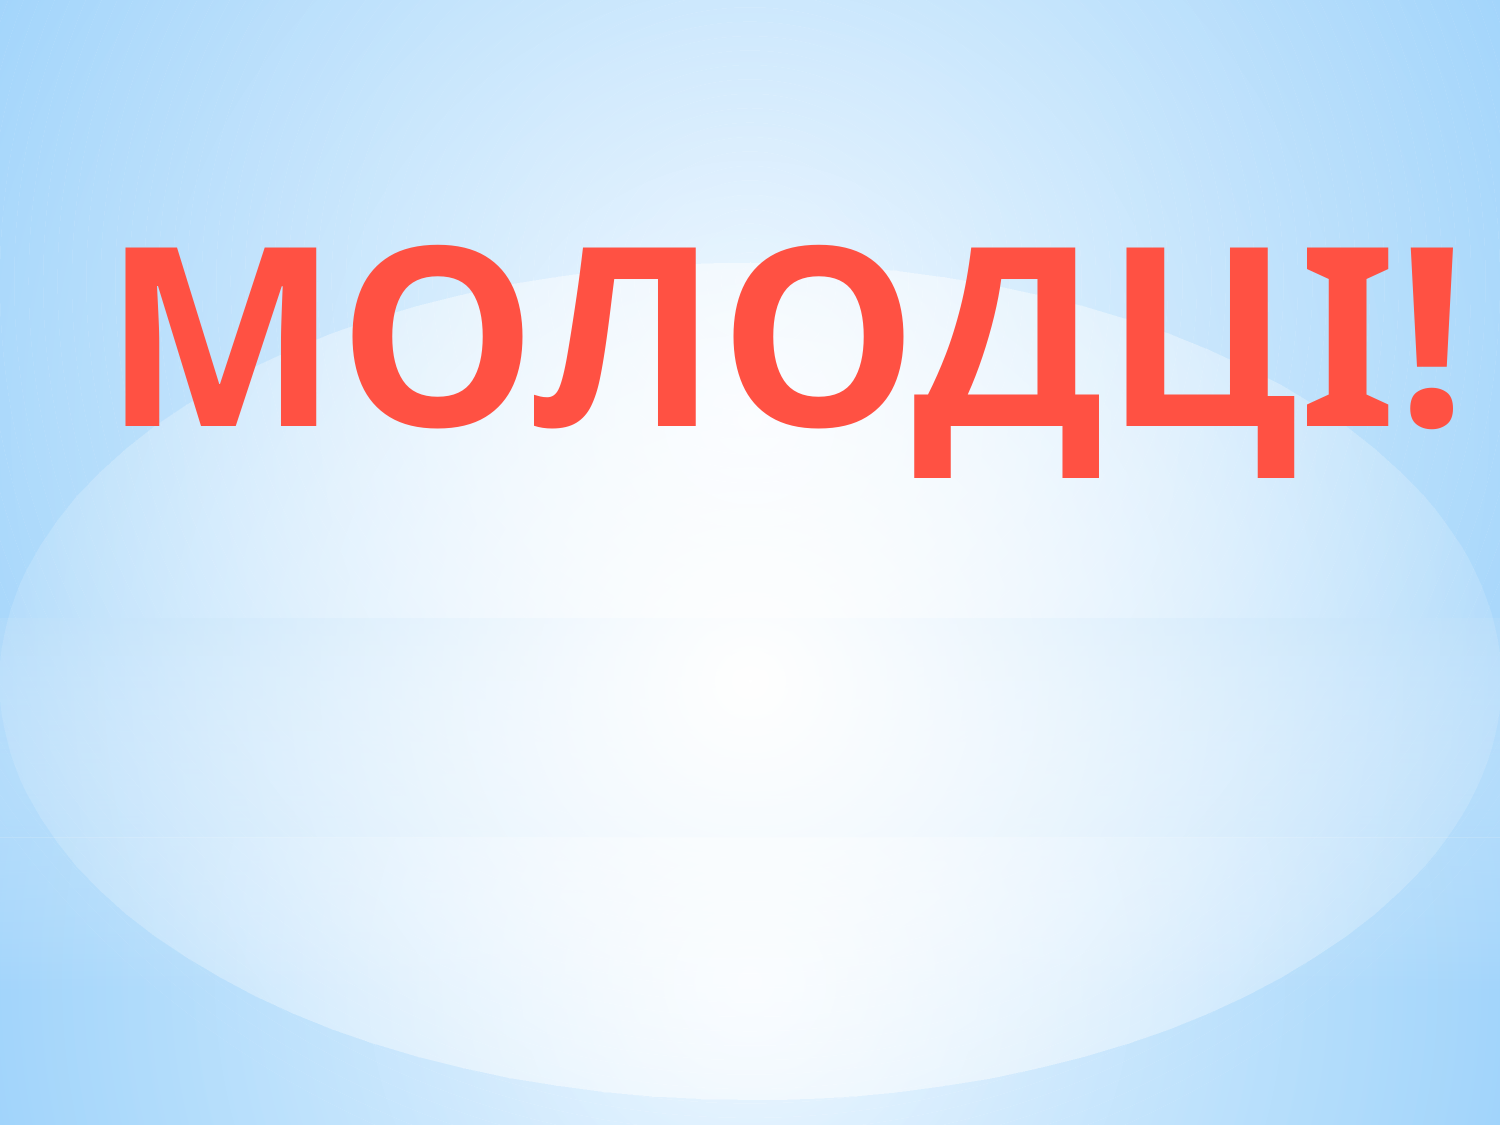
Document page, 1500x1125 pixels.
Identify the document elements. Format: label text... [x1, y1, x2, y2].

text_box МОЛОДЦІ! [88, 168, 1484, 484]
